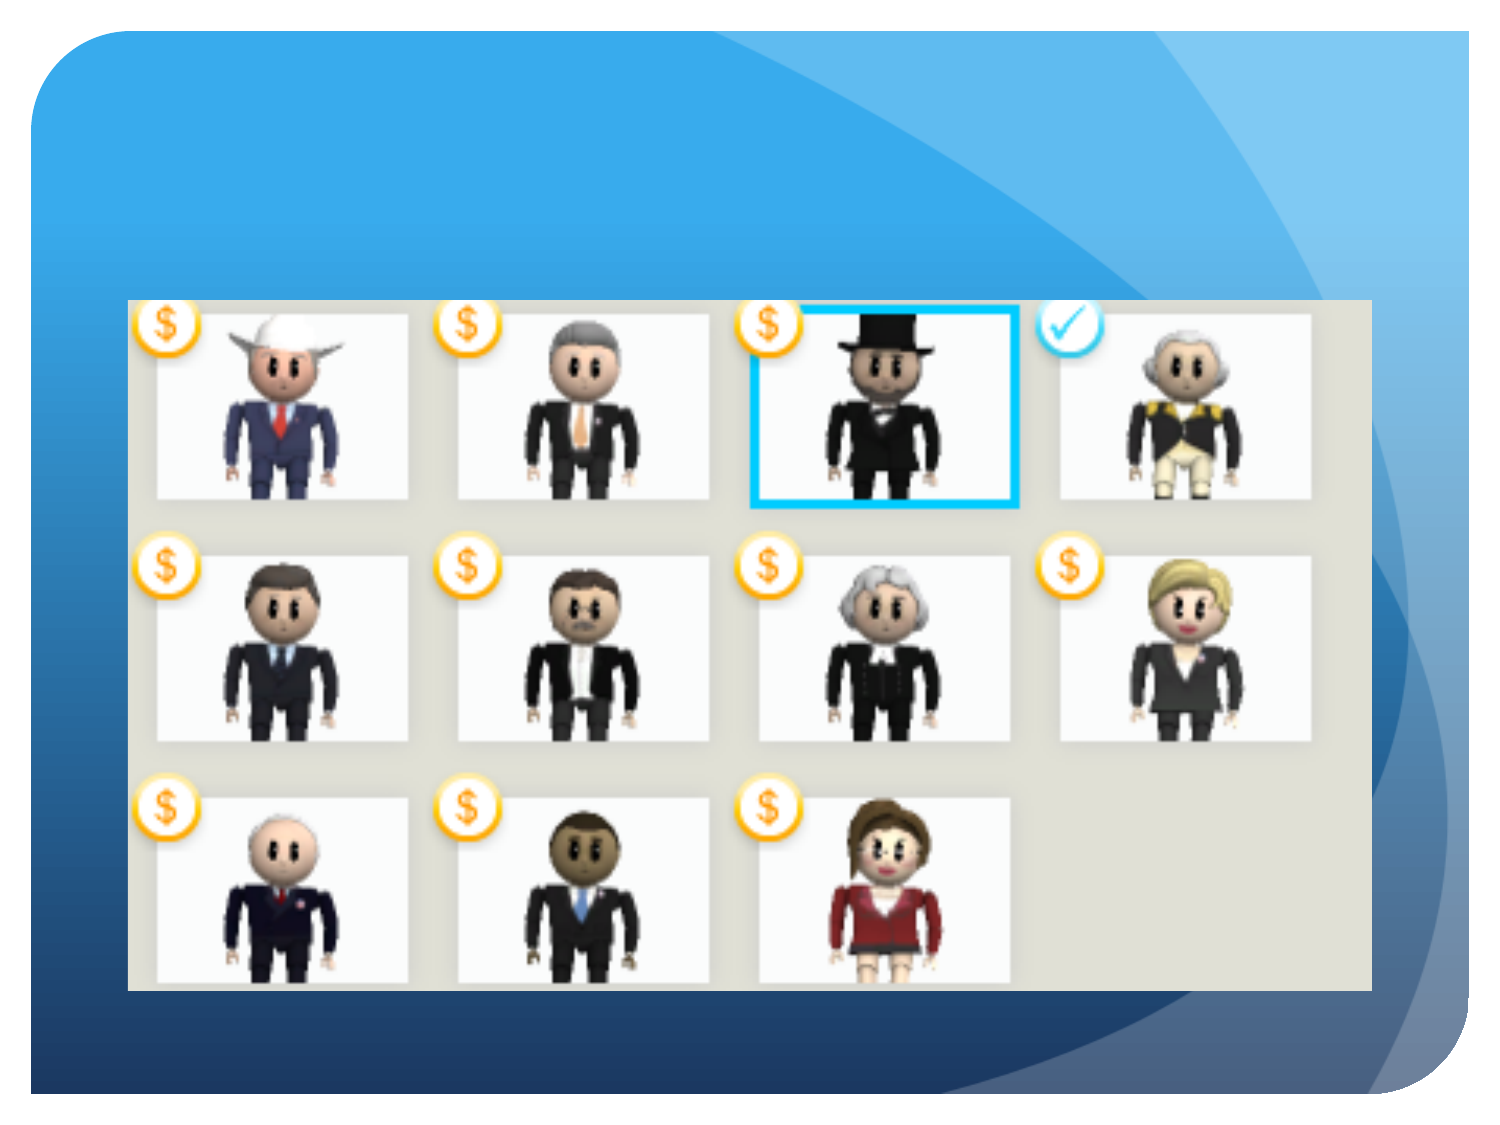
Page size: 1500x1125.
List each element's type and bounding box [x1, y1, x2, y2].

picture [24, 30, 1473, 1094]
list [127, 299, 1373, 991]
